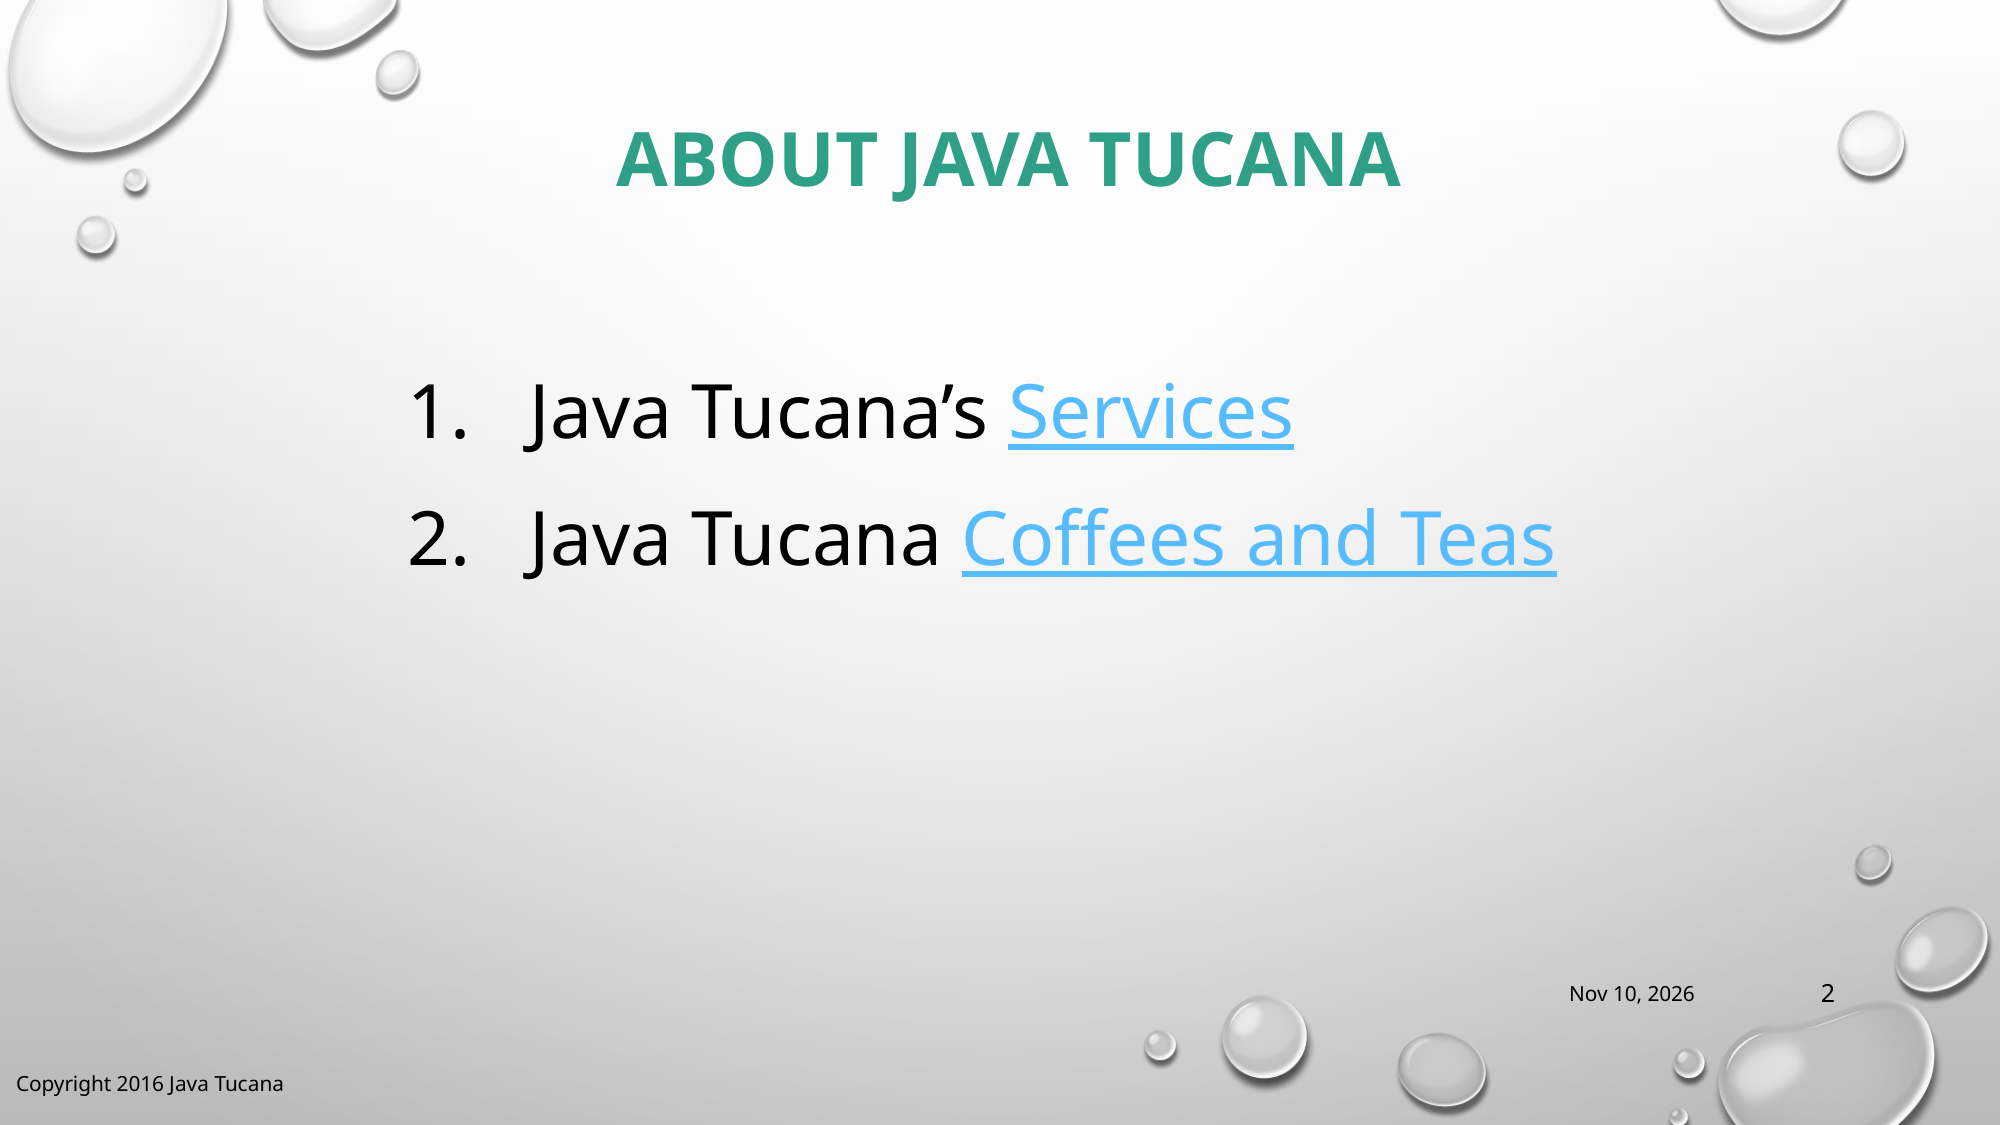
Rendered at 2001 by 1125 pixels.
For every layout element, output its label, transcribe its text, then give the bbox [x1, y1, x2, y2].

slide_number 25-May-16 [1259, 965, 1710, 1025]
text_box Java Tucana’s Services Java Tucana Coffees and Teas [393, 356, 1625, 601]
title About Java Tucana [184, 42, 1835, 281]
slide_number 2 [1724, 965, 1851, 1025]
picture [0, 0, 2000, 1125]
footer Copyright 2016 Java Tucana [1, 1055, 1096, 1116]
